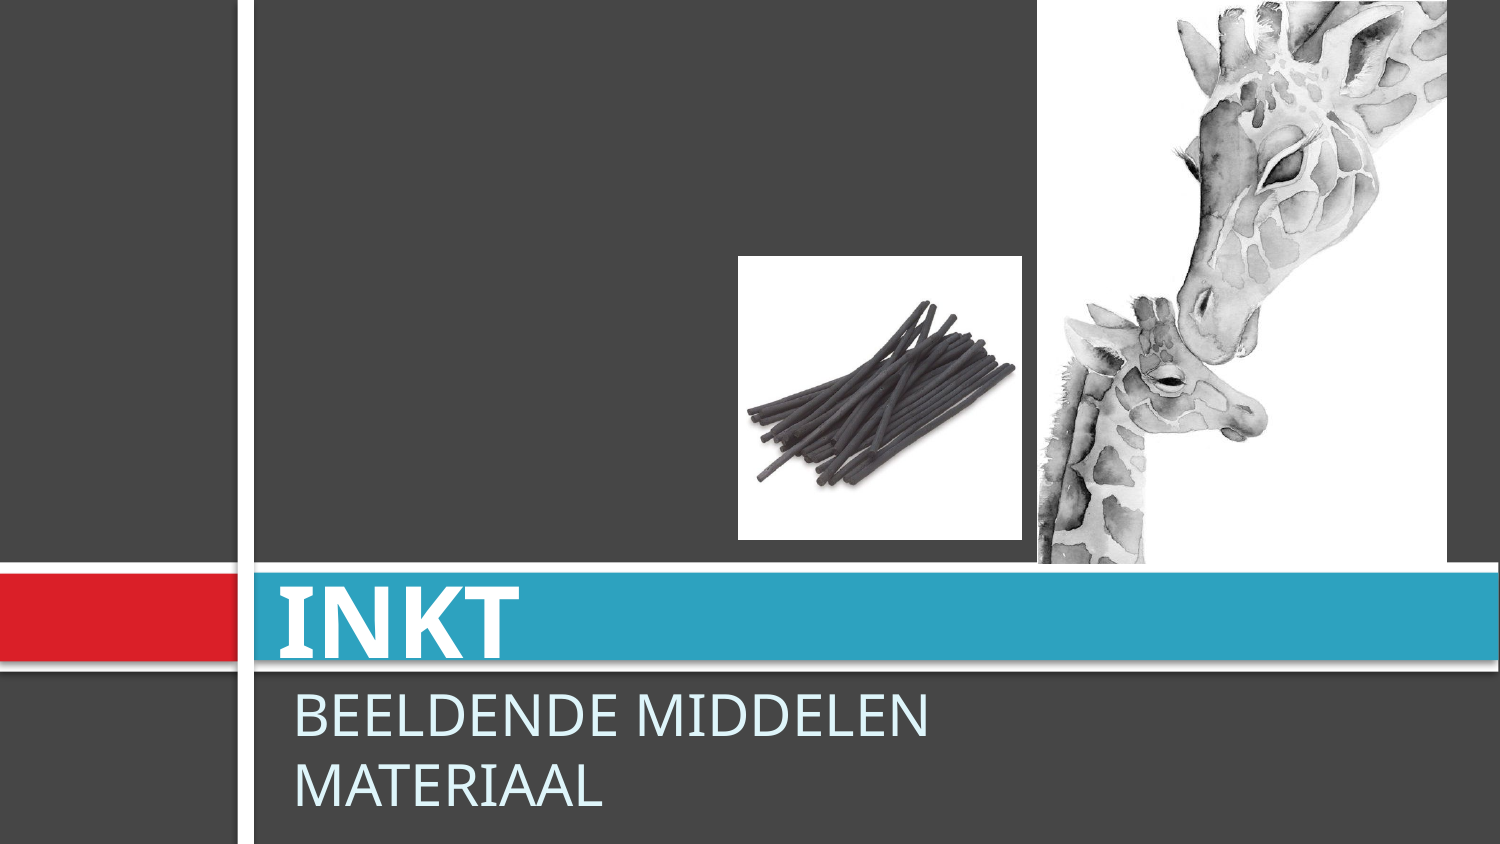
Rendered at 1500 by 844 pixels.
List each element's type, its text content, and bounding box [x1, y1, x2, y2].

picture [1036, 0, 1448, 564]
list Beeldende Middelen Materiaal [277, 740, 1478, 826]
title INKT [262, 581, 1463, 657]
picture [737, 256, 1022, 541]
